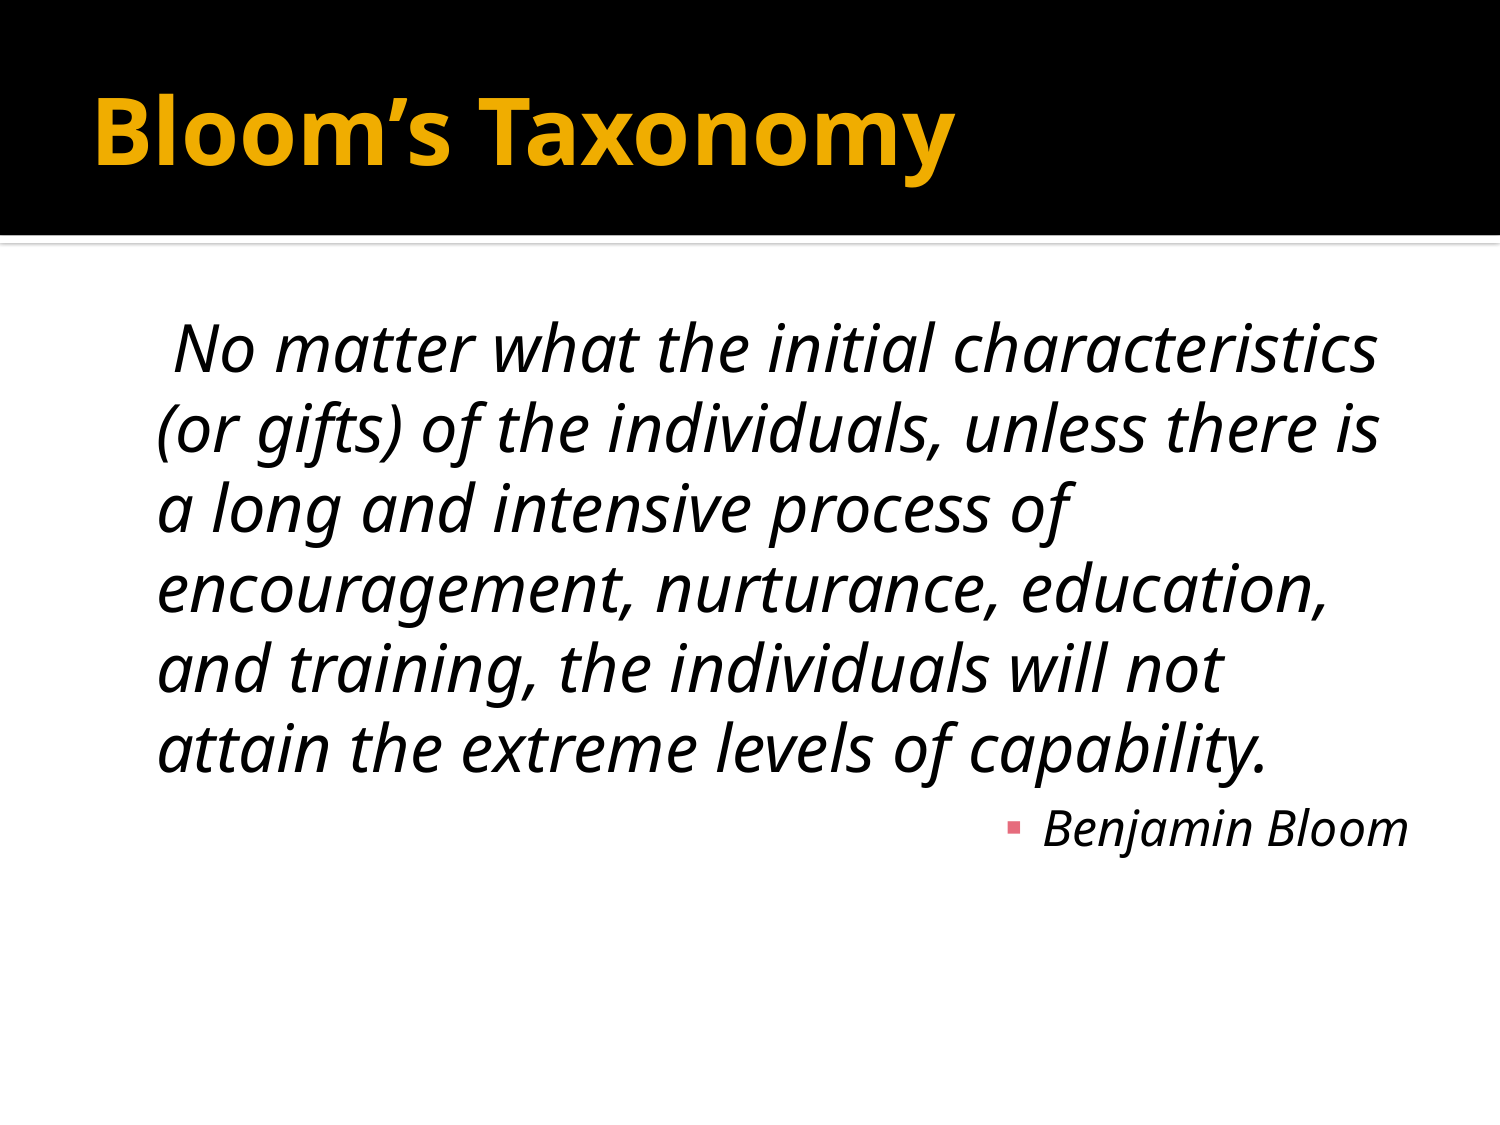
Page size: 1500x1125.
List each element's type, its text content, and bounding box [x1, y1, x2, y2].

list No matter what the initial characteristics (or gifts) of the individuals, unless there is a long and intensive process of encouragement, nurturance, education, and training, the individuals will not attain the extreme levels of capability. Benjamin Bloom [75, 291, 1425, 1050]
title Bloom’s Taxonomy [75, 25, 1425, 231]
